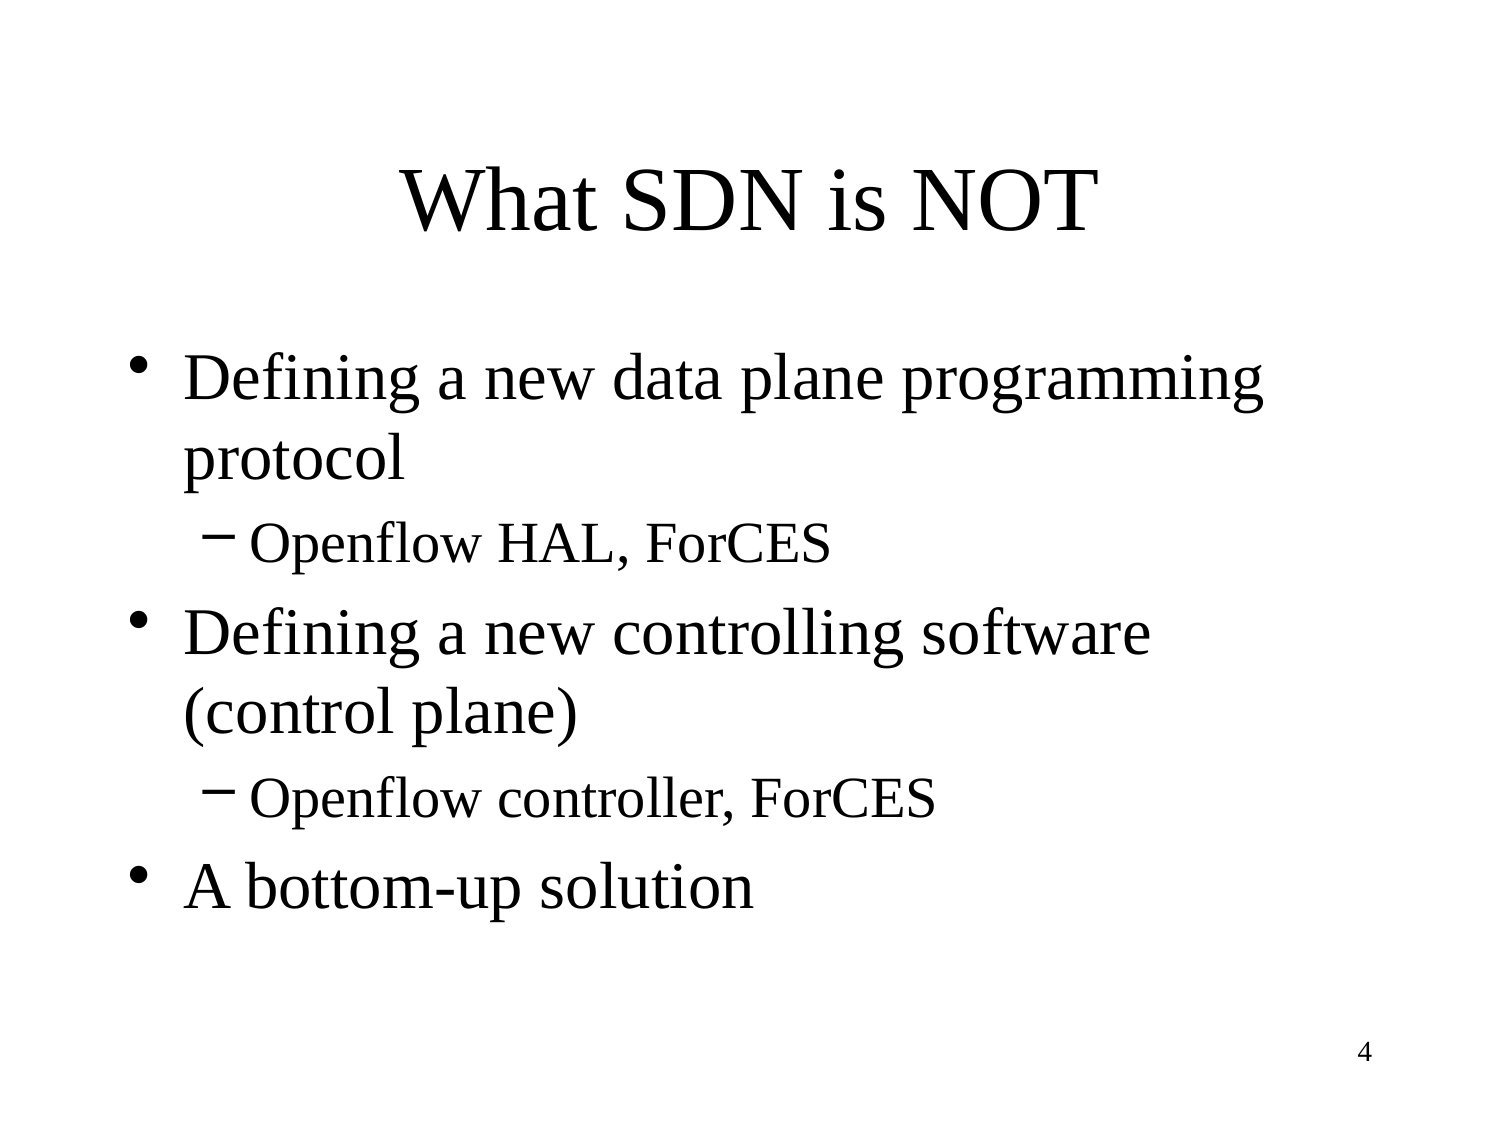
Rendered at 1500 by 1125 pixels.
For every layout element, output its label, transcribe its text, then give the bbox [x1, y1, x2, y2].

list Defining a new data plane programming protocol Openflow HAL, ForCES Defining a new controlling software (control plane) Openflow controller, ForCES A bottom-up solution [112, 324, 1388, 1000]
slide_number 4 [1074, 1025, 1388, 1100]
title What SDN is NOT [112, 99, 1388, 288]
